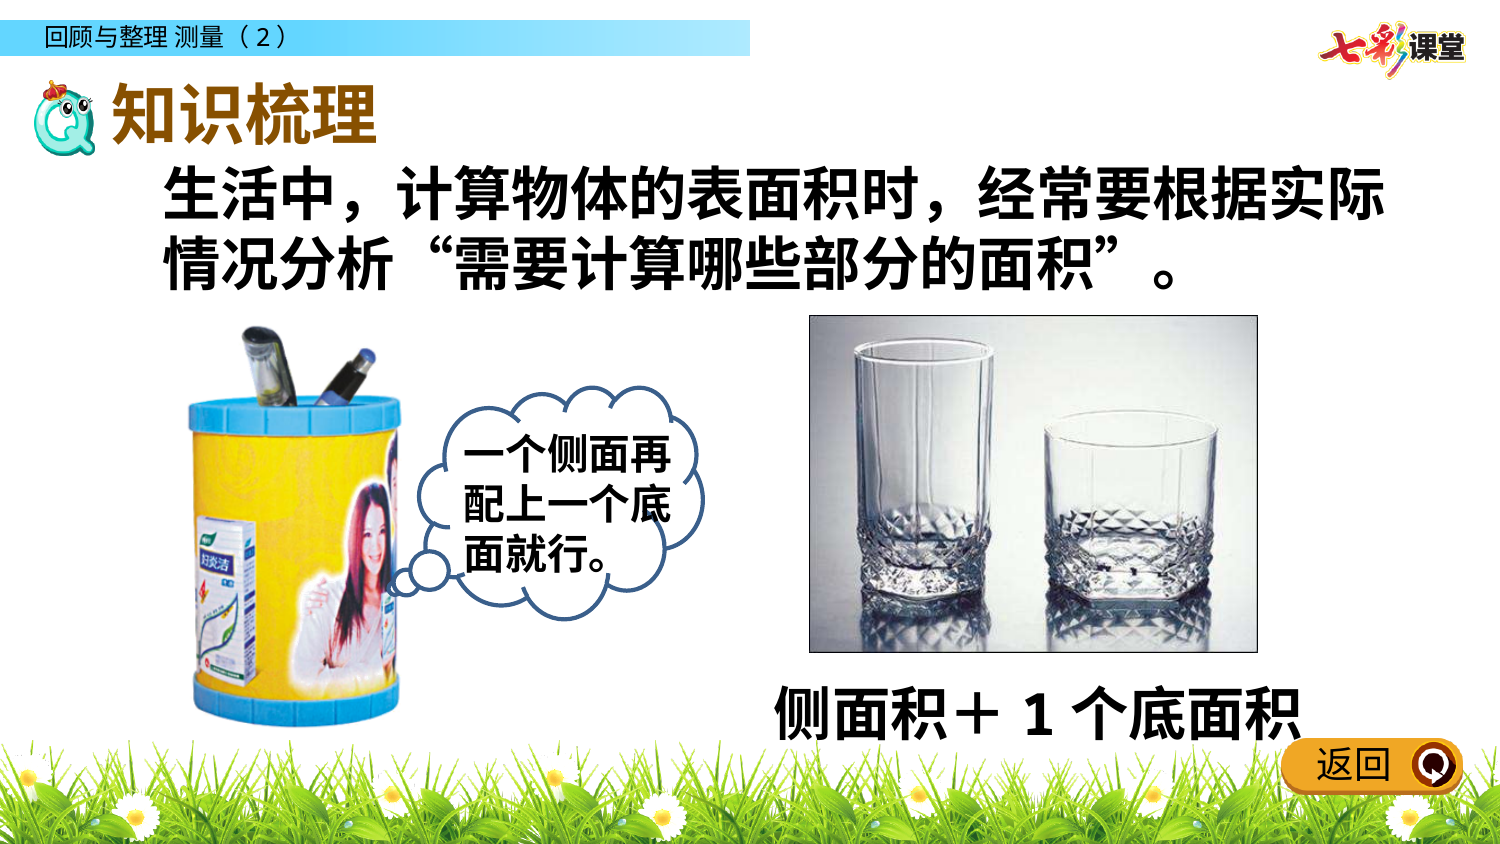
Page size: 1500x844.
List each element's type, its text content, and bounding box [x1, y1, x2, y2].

picture [808, 315, 1259, 654]
text_box 生活中，计算物体的表面积时，经常要根据实际情况分析“需要计算哪些部分的面积”。 [147, 150, 1424, 305]
picture [34, 80, 96, 156]
text_box 侧面积＋1个底面积 [759, 669, 1318, 755]
picture [156, 308, 441, 735]
picture [0, 740, 1500, 844]
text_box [418, 386, 703, 619]
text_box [1281, 733, 1464, 795]
picture [1316, 20, 1468, 80]
text_box 知识梳理 [100, 67, 404, 159]
